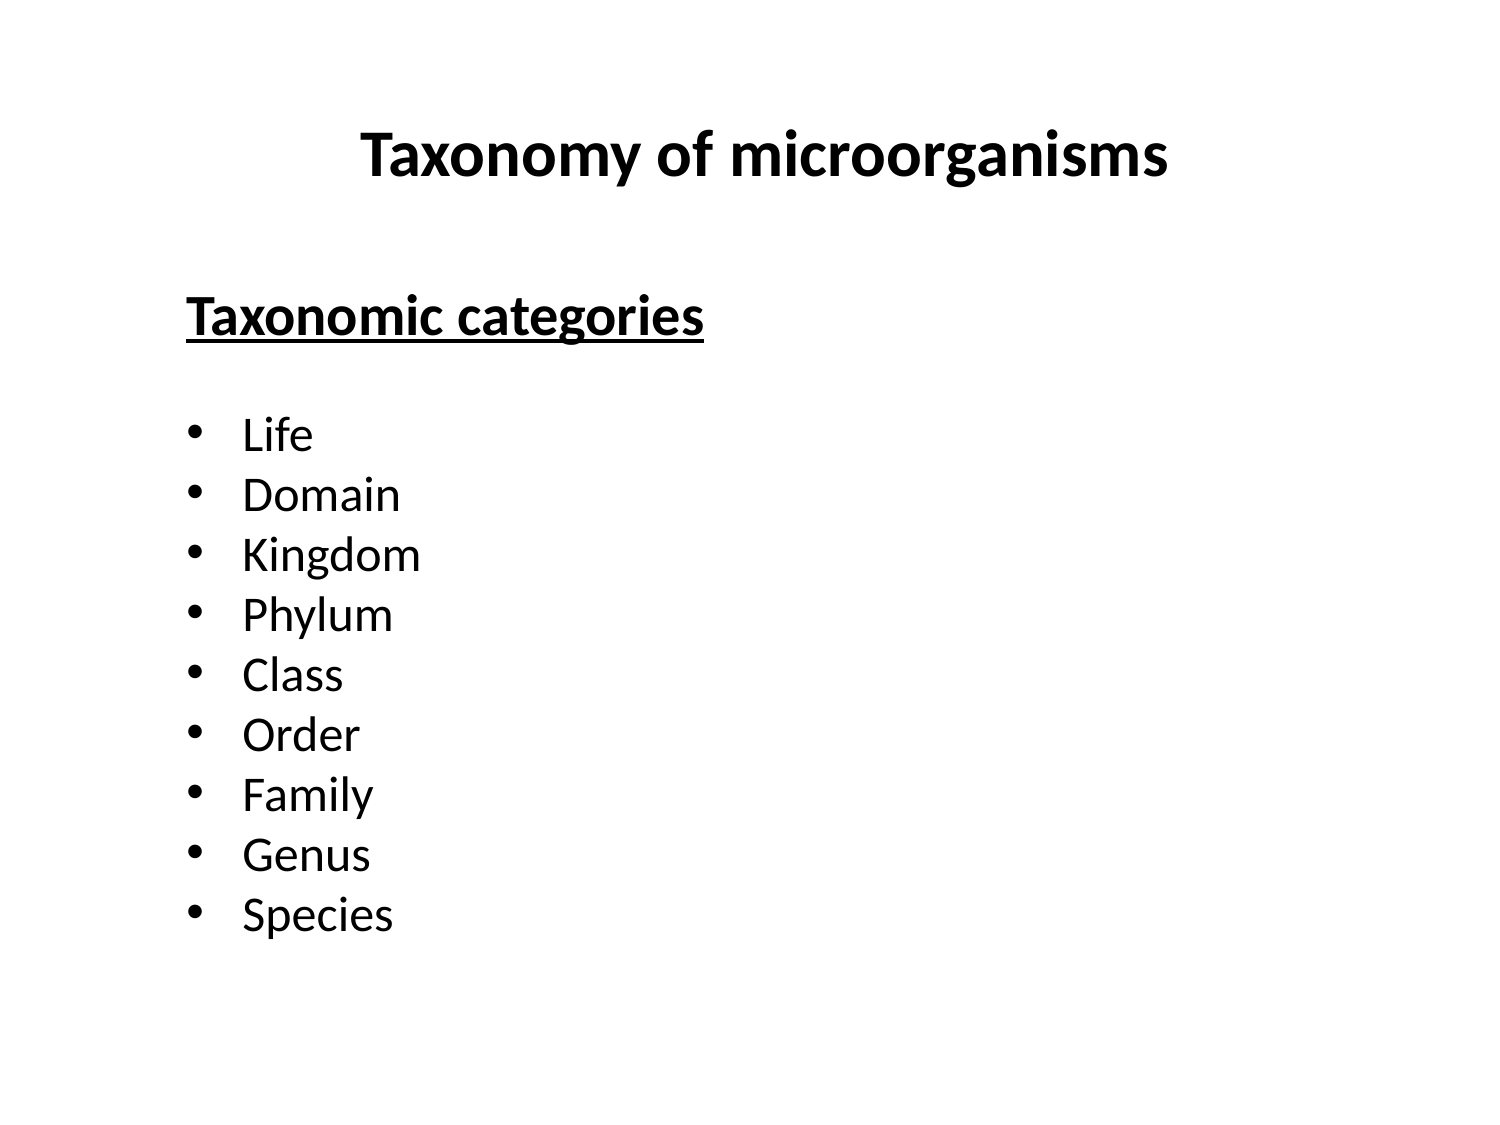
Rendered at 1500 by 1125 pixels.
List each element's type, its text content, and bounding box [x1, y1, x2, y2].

text_box Taxonomy of microorganisms [311, 101, 1185, 197]
text_box Taxonomic categories Life Domain Kingdom Phylum Class Order Family Genus Species [171, 269, 922, 949]
